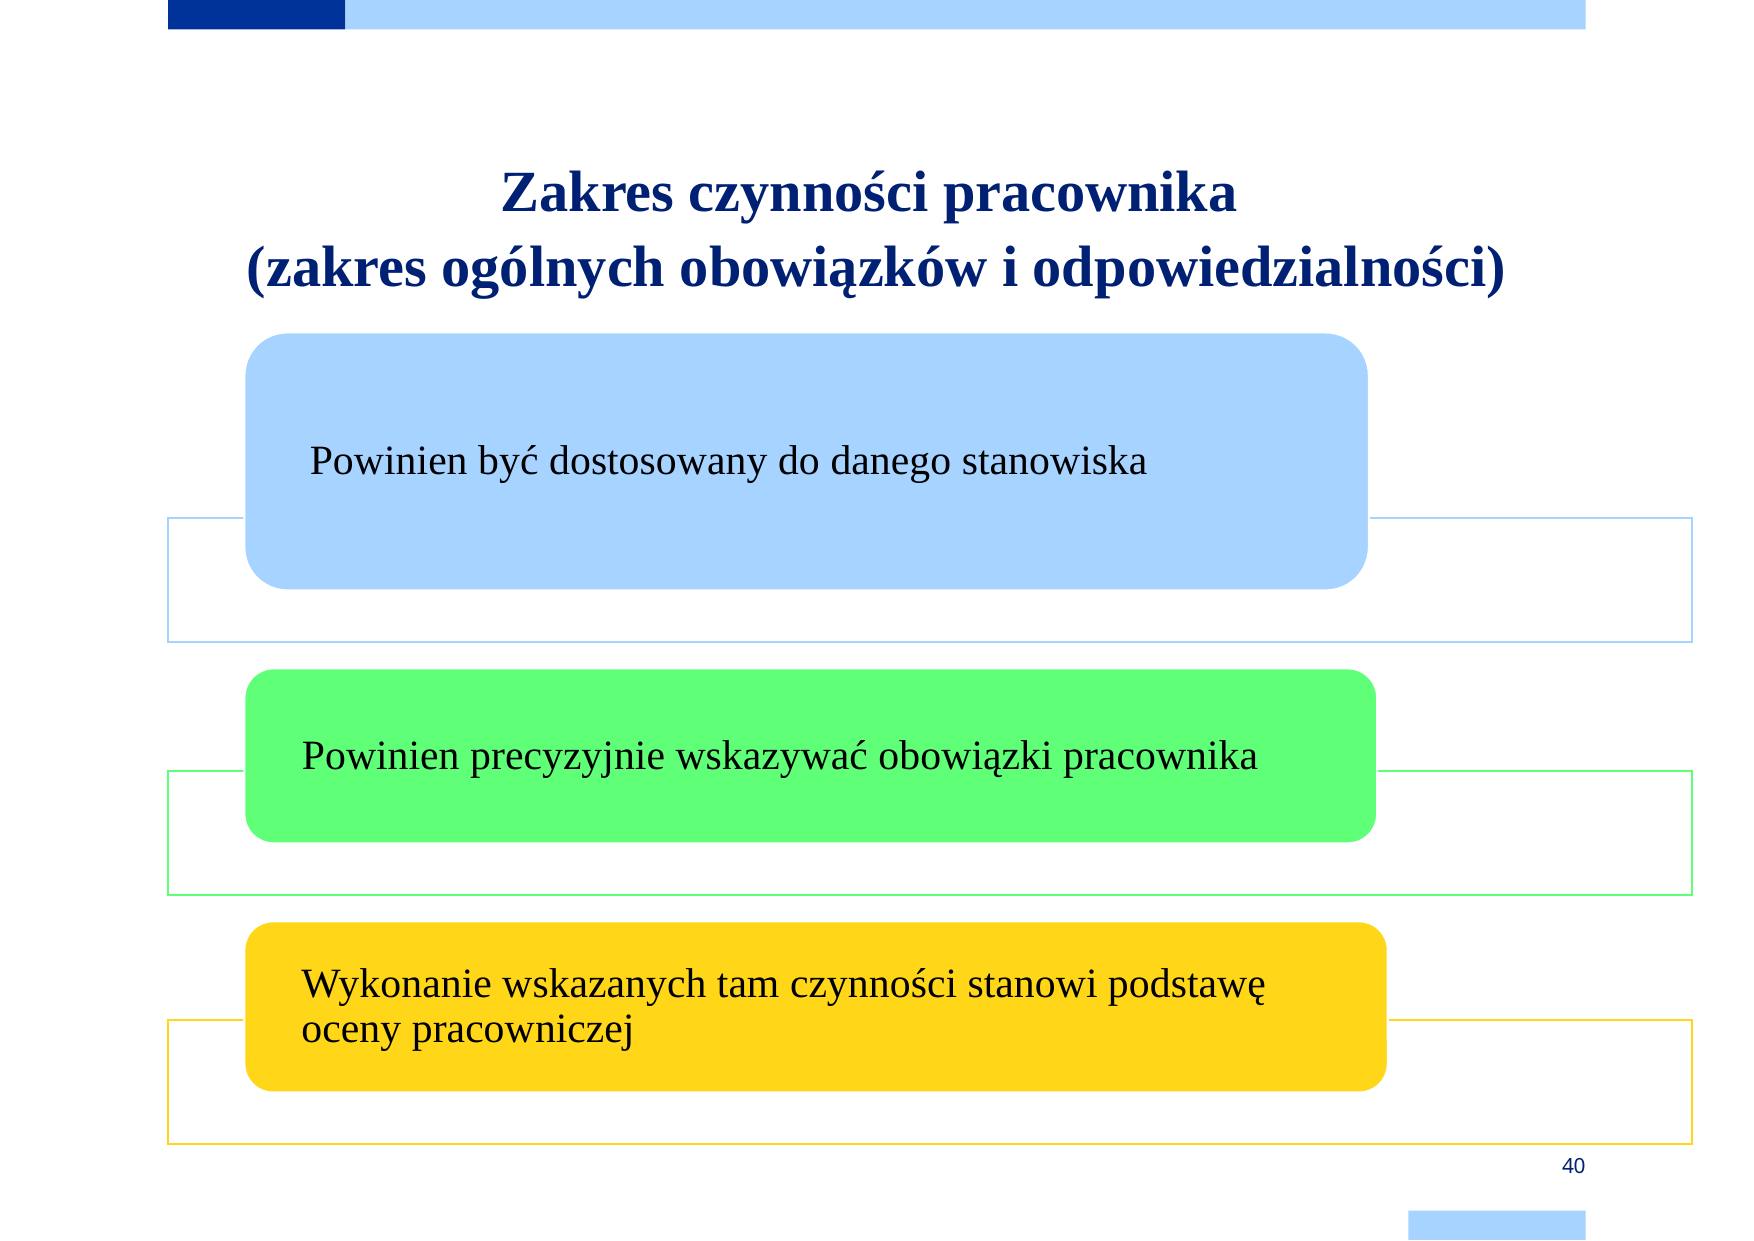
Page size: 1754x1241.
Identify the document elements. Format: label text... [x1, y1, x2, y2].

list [168, 324, 1693, 1152]
title Zakres czynności pracownika (zakres ogólnych obowiązków i odpowiedzialności) [168, 147, 1586, 324]
slide_number 40 [1408, 1152, 1586, 1182]
